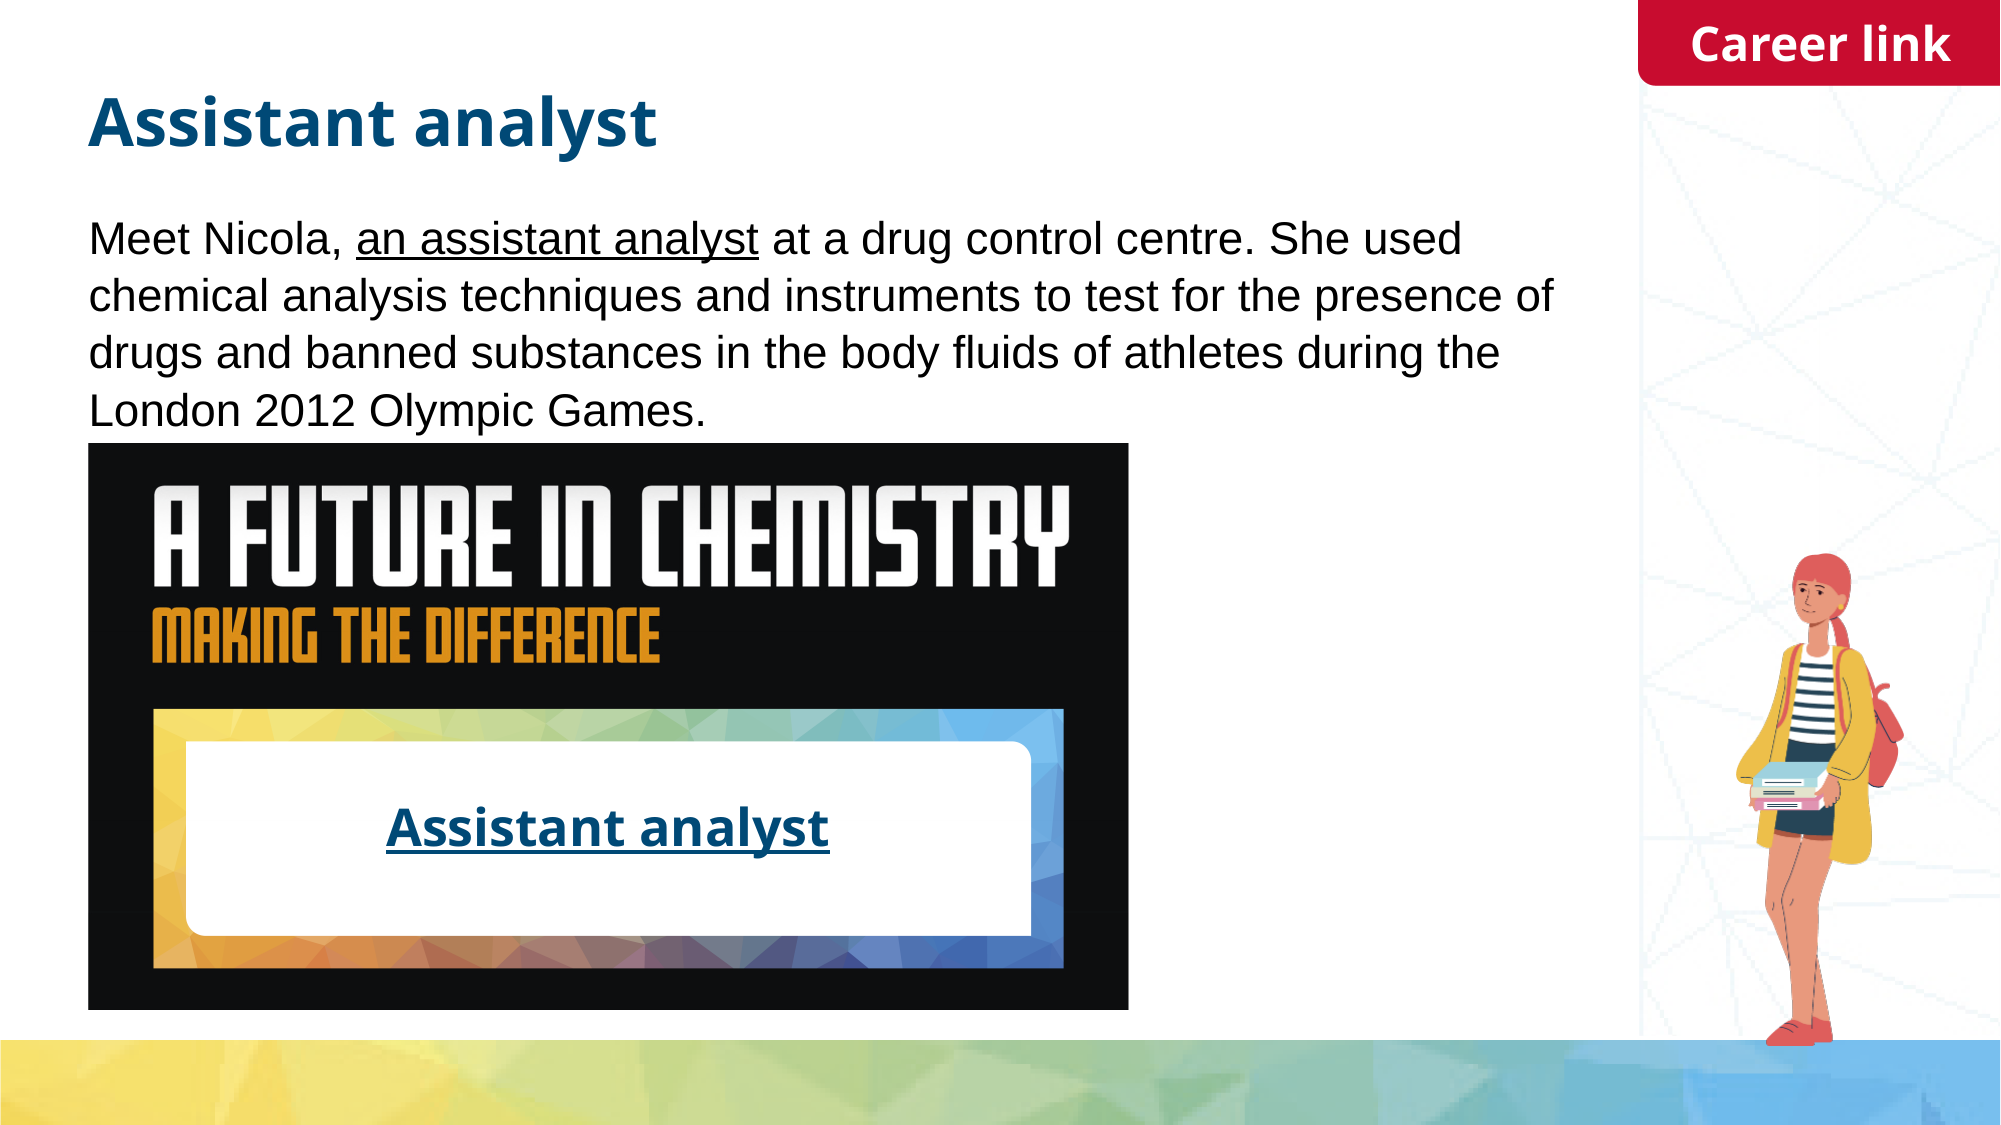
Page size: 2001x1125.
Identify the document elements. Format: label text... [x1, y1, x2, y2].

picture [0, 0, 2001, 1125]
picture [88, 443, 1129, 1010]
title Assistant analyst [88, 88, 1565, 161]
list Meet Nicola, an assistant analyst at a drug control centre. She used chemical analysis techniques and instruments to test for the presence of drugs and banned substances in the body fluids of athletes during the London 2012 Olympic Games. [88, 206, 1603, 444]
